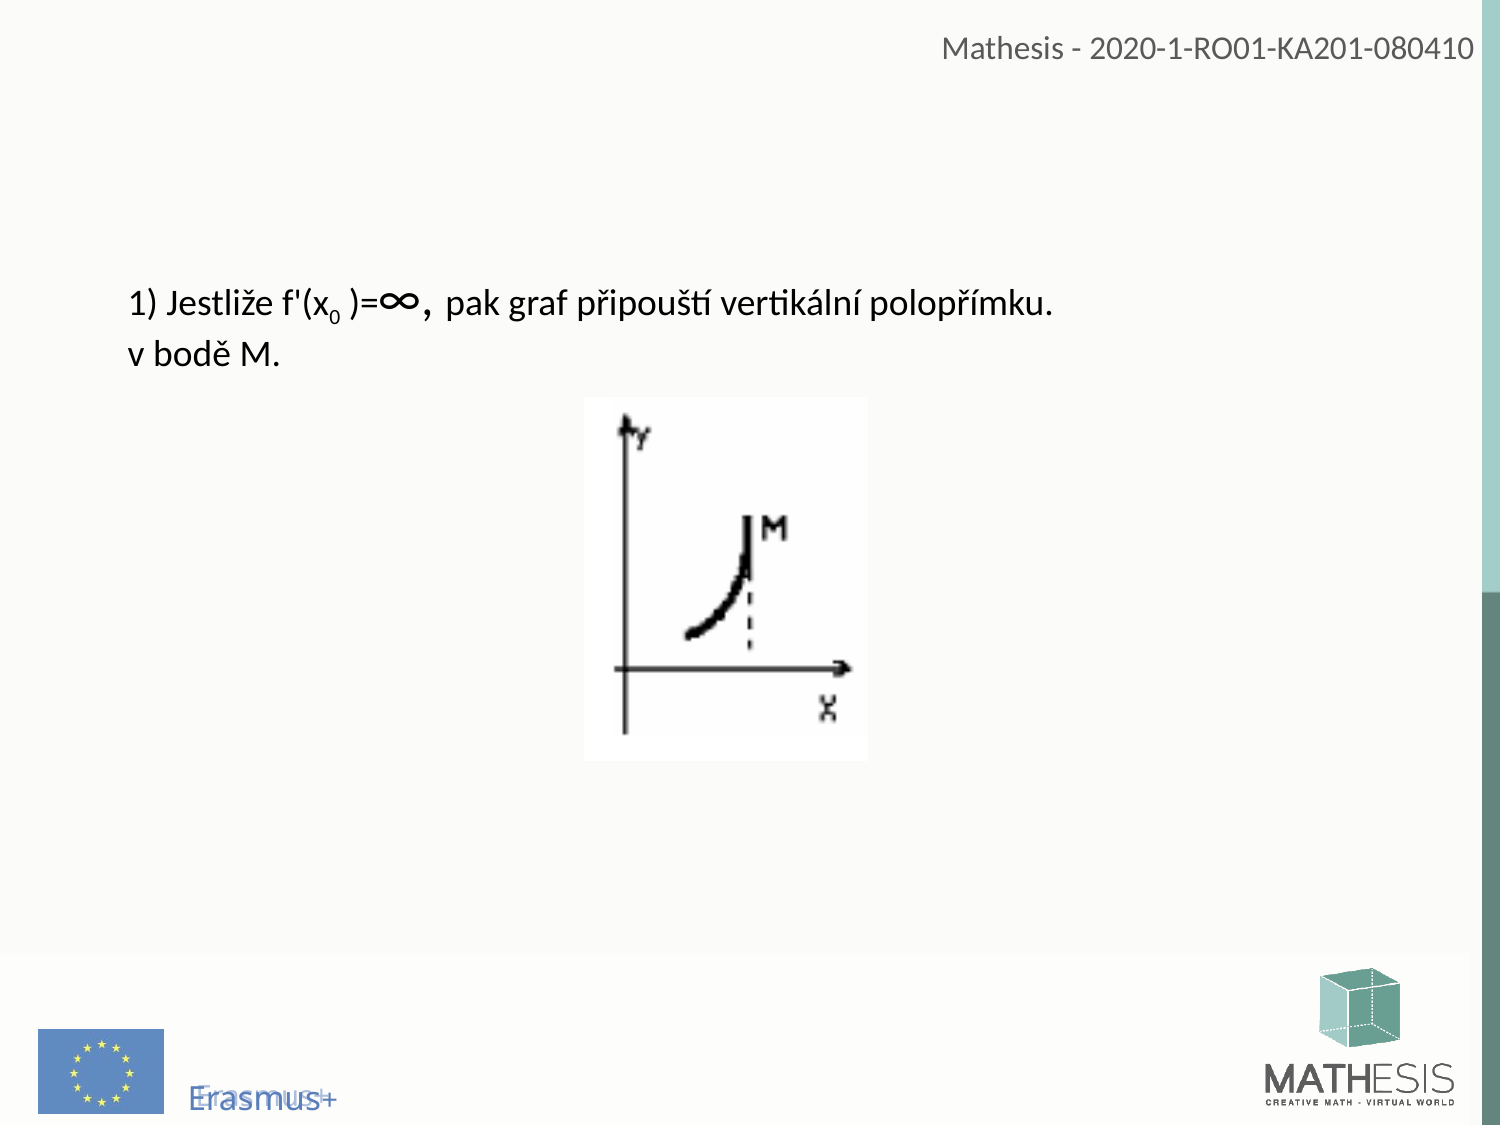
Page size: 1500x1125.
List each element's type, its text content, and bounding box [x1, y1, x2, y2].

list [584, 396, 869, 761]
text_box 1) Jestliže f'(x0 )=∞, pak graf připouští vertikální polopřímku. v bodě M. [112, 258, 1070, 382]
